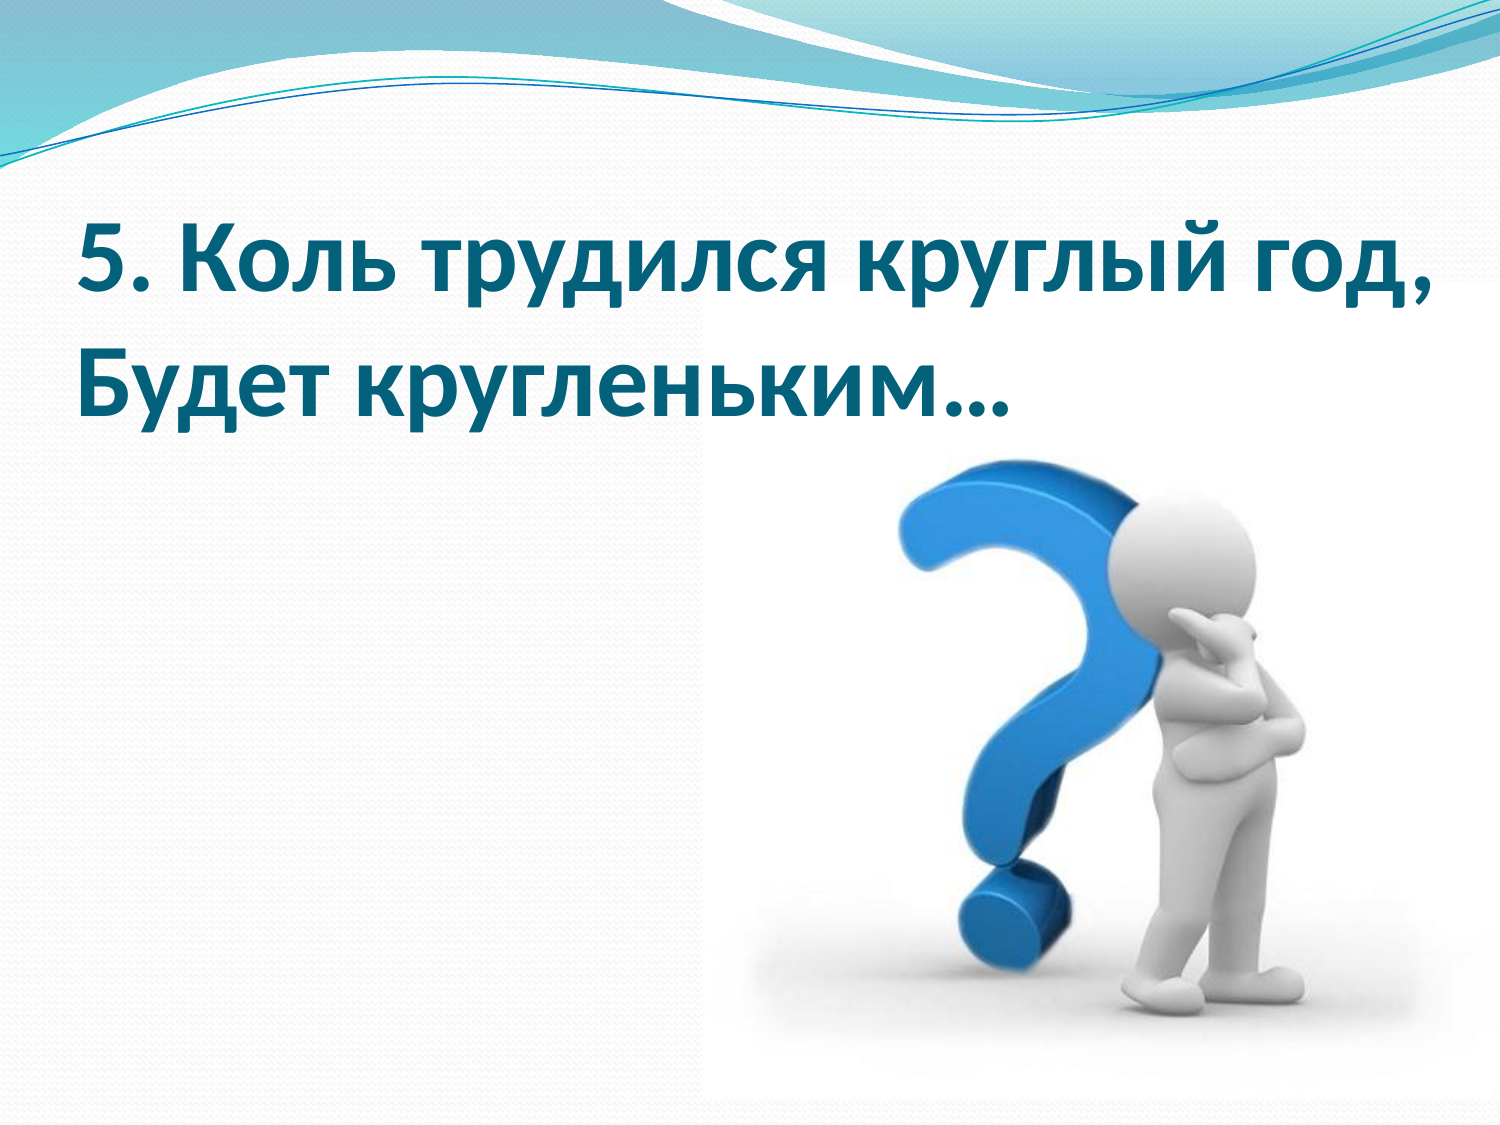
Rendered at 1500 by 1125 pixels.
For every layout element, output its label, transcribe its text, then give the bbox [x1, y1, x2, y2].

title 5. Коль трудился круглый год, Будет кругленьким… [74, 115, 1454, 563]
picture [702, 280, 1500, 1099]
